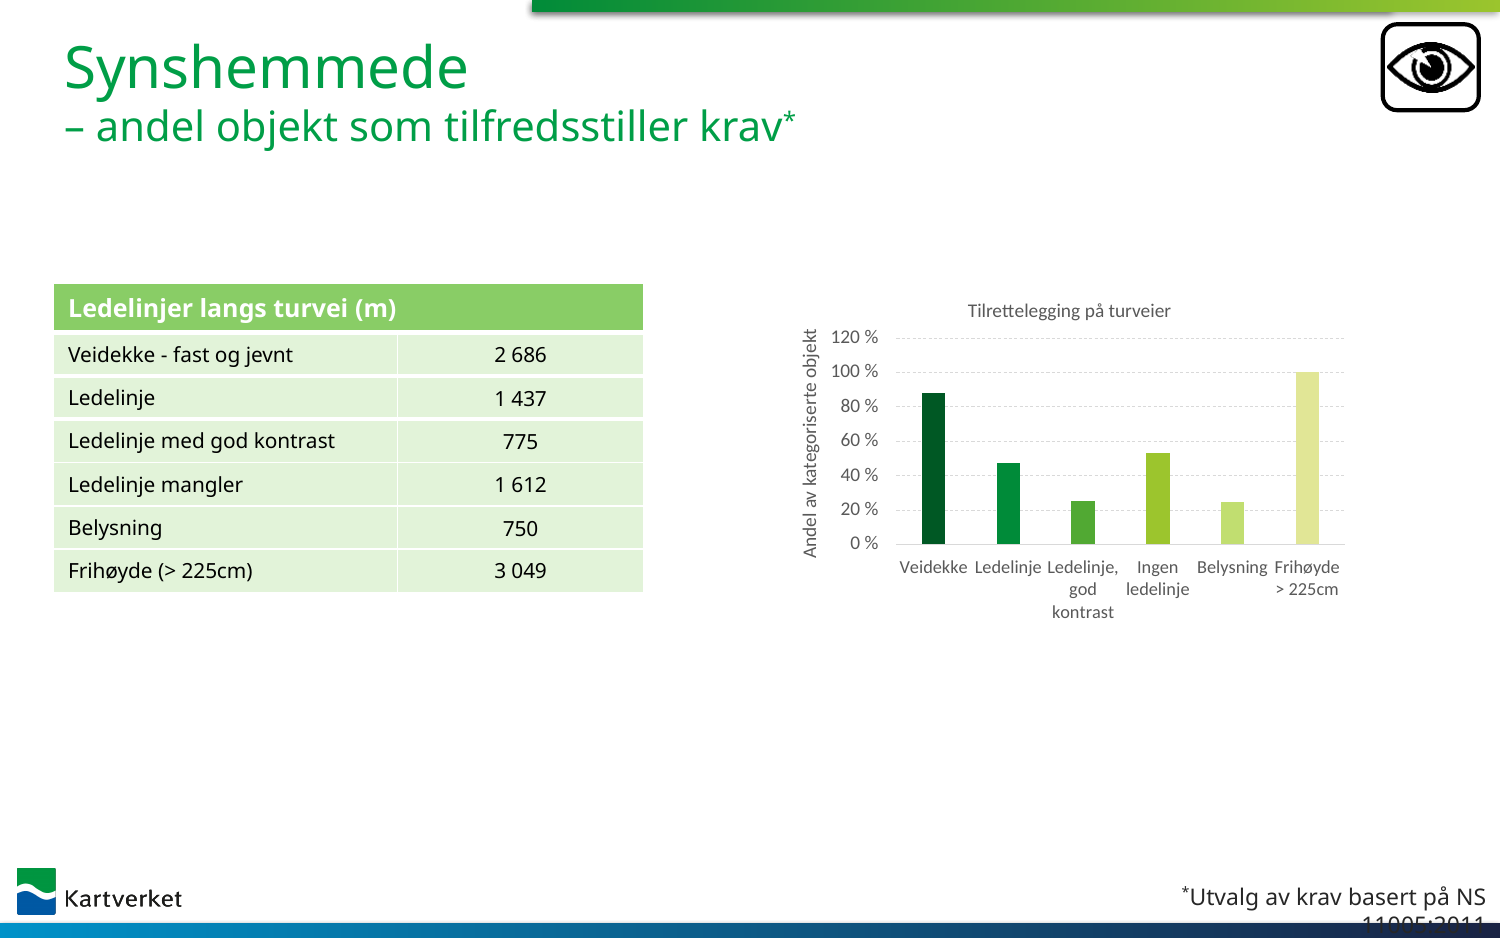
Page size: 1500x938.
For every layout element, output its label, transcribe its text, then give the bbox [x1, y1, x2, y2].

table_cell 1 437 [398, 378, 643, 417]
table_header Ledelinjer langs turvei (m) [54, 284, 643, 330]
table_cell Ledelinje med god kontrast [54, 421, 397, 462]
table_cell 1 612 [398, 463, 643, 505]
text_box Synshemmede – andel objekt som tilfredsstiller krav* [49, 24, 1431, 158]
table_cell Frihøyde (> 225cm) [54, 550, 397, 592]
table_cell Veidekke - fast og jevnt [54, 335, 397, 374]
table_cell Belysning [54, 507, 397, 548]
table_cell Ledelinje [54, 378, 397, 417]
picture [791, 291, 1348, 630]
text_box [1382, 24, 1480, 111]
table_cell Ledelinje mangler [54, 463, 397, 505]
table_cell 775 [398, 421, 643, 462]
text_box *Utvalg av krav basert på NS 11005:2011 [1068, 873, 1500, 938]
table_cell 750 [398, 507, 643, 548]
table_cell 2 686 [398, 335, 643, 374]
table_cell 3 049 [398, 550, 643, 592]
